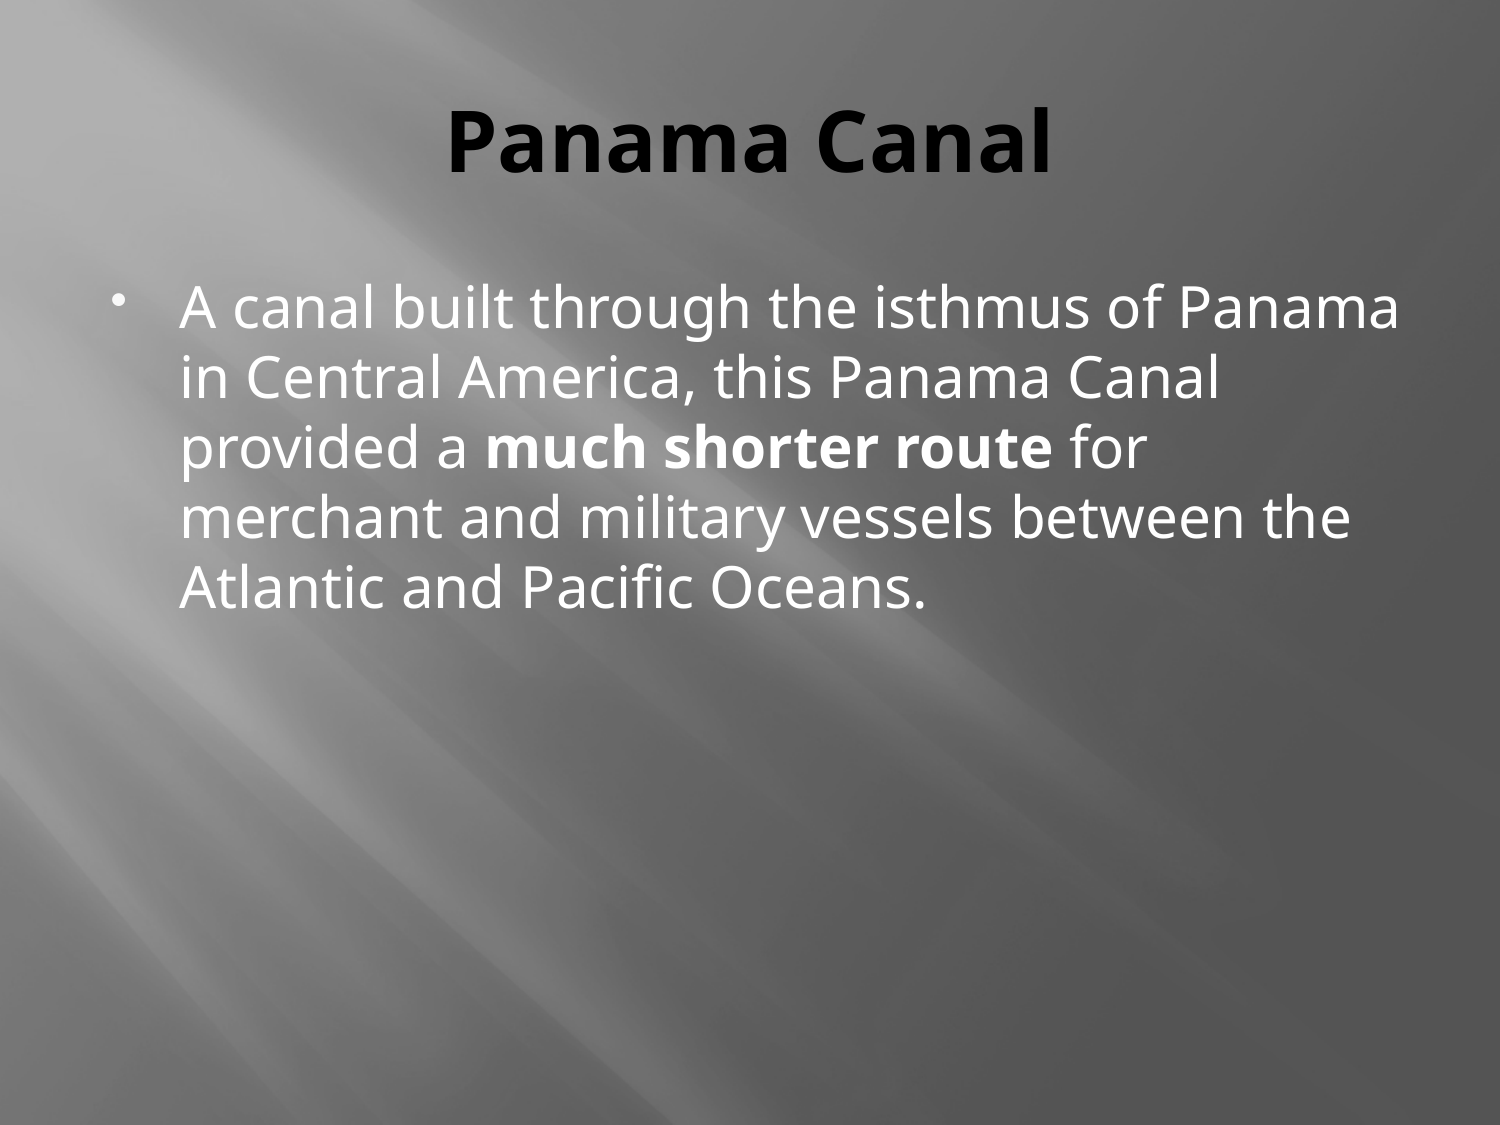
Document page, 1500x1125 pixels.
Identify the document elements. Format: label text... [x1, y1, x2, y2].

list A canal built through the isthmus of Panama in Central America, this Panama Canal provided a much shorter route for merchant and military vessels between the Atlantic and Pacific Oceans. [75, 262, 1425, 1035]
title Panama Canal [75, 45, 1425, 233]
